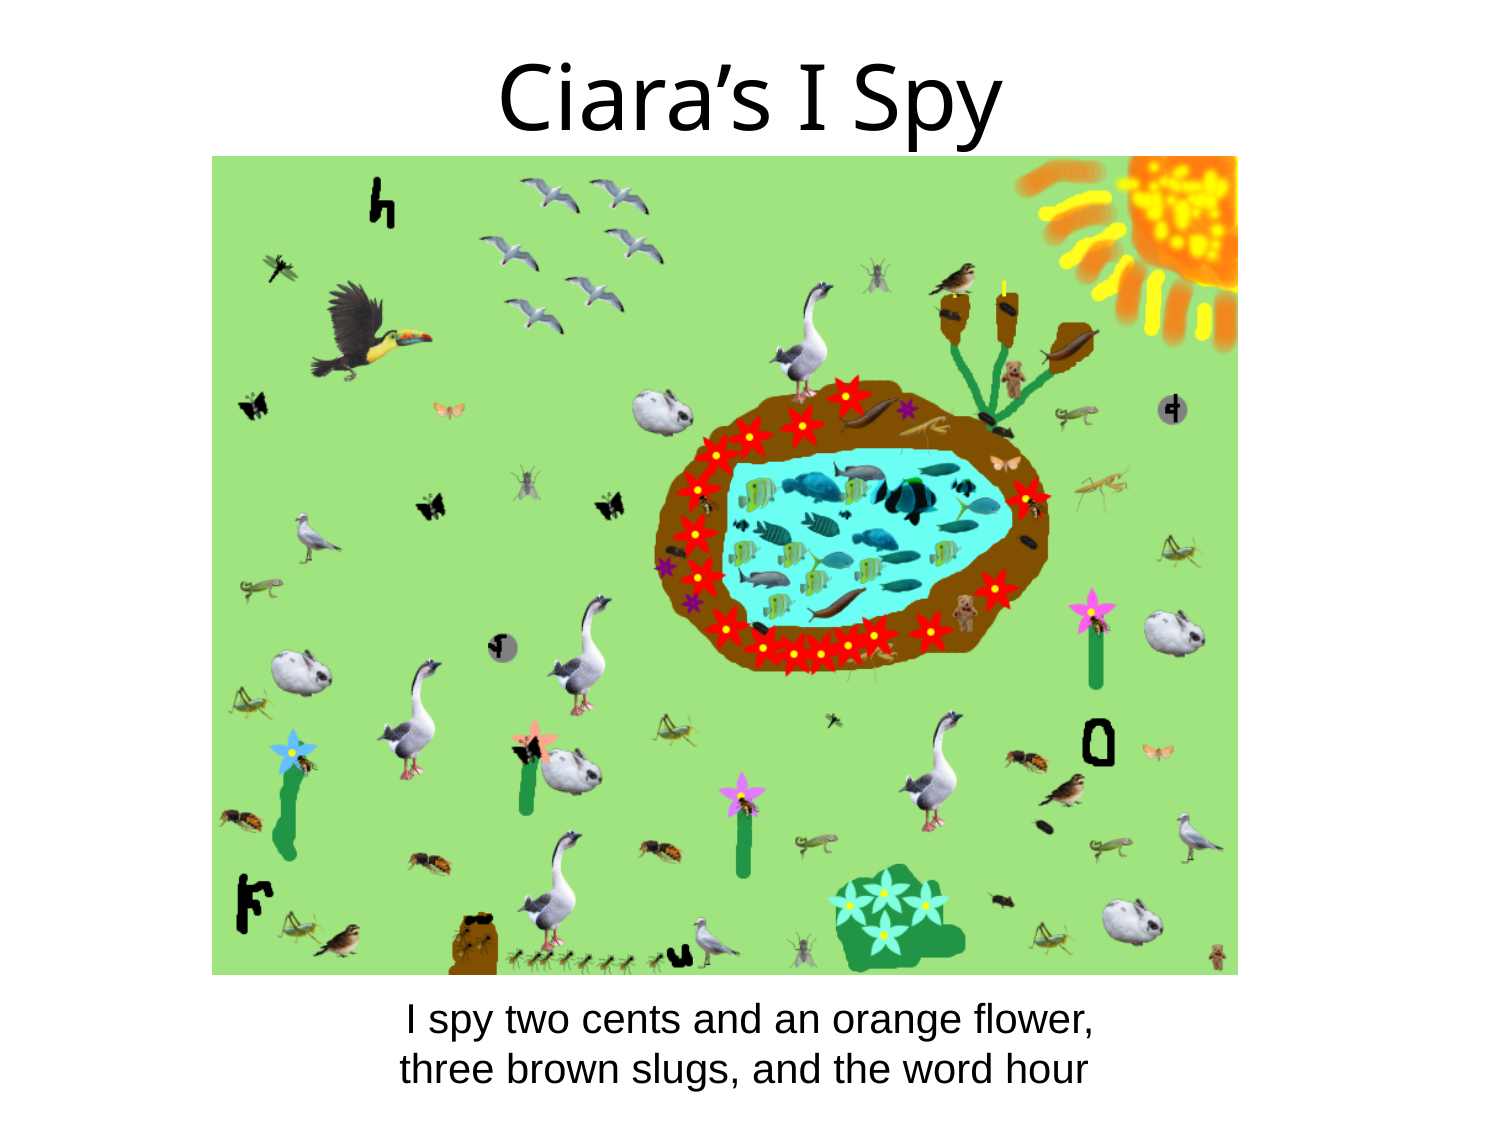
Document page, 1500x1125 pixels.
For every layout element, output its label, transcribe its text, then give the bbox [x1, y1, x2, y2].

title Ciara’s I Spy [75, 0, 1425, 188]
text_box I spy two cents and an orange flower, three brown slugs, and the word hour [18, 984, 1482, 1100]
picture [212, 156, 1238, 976]
